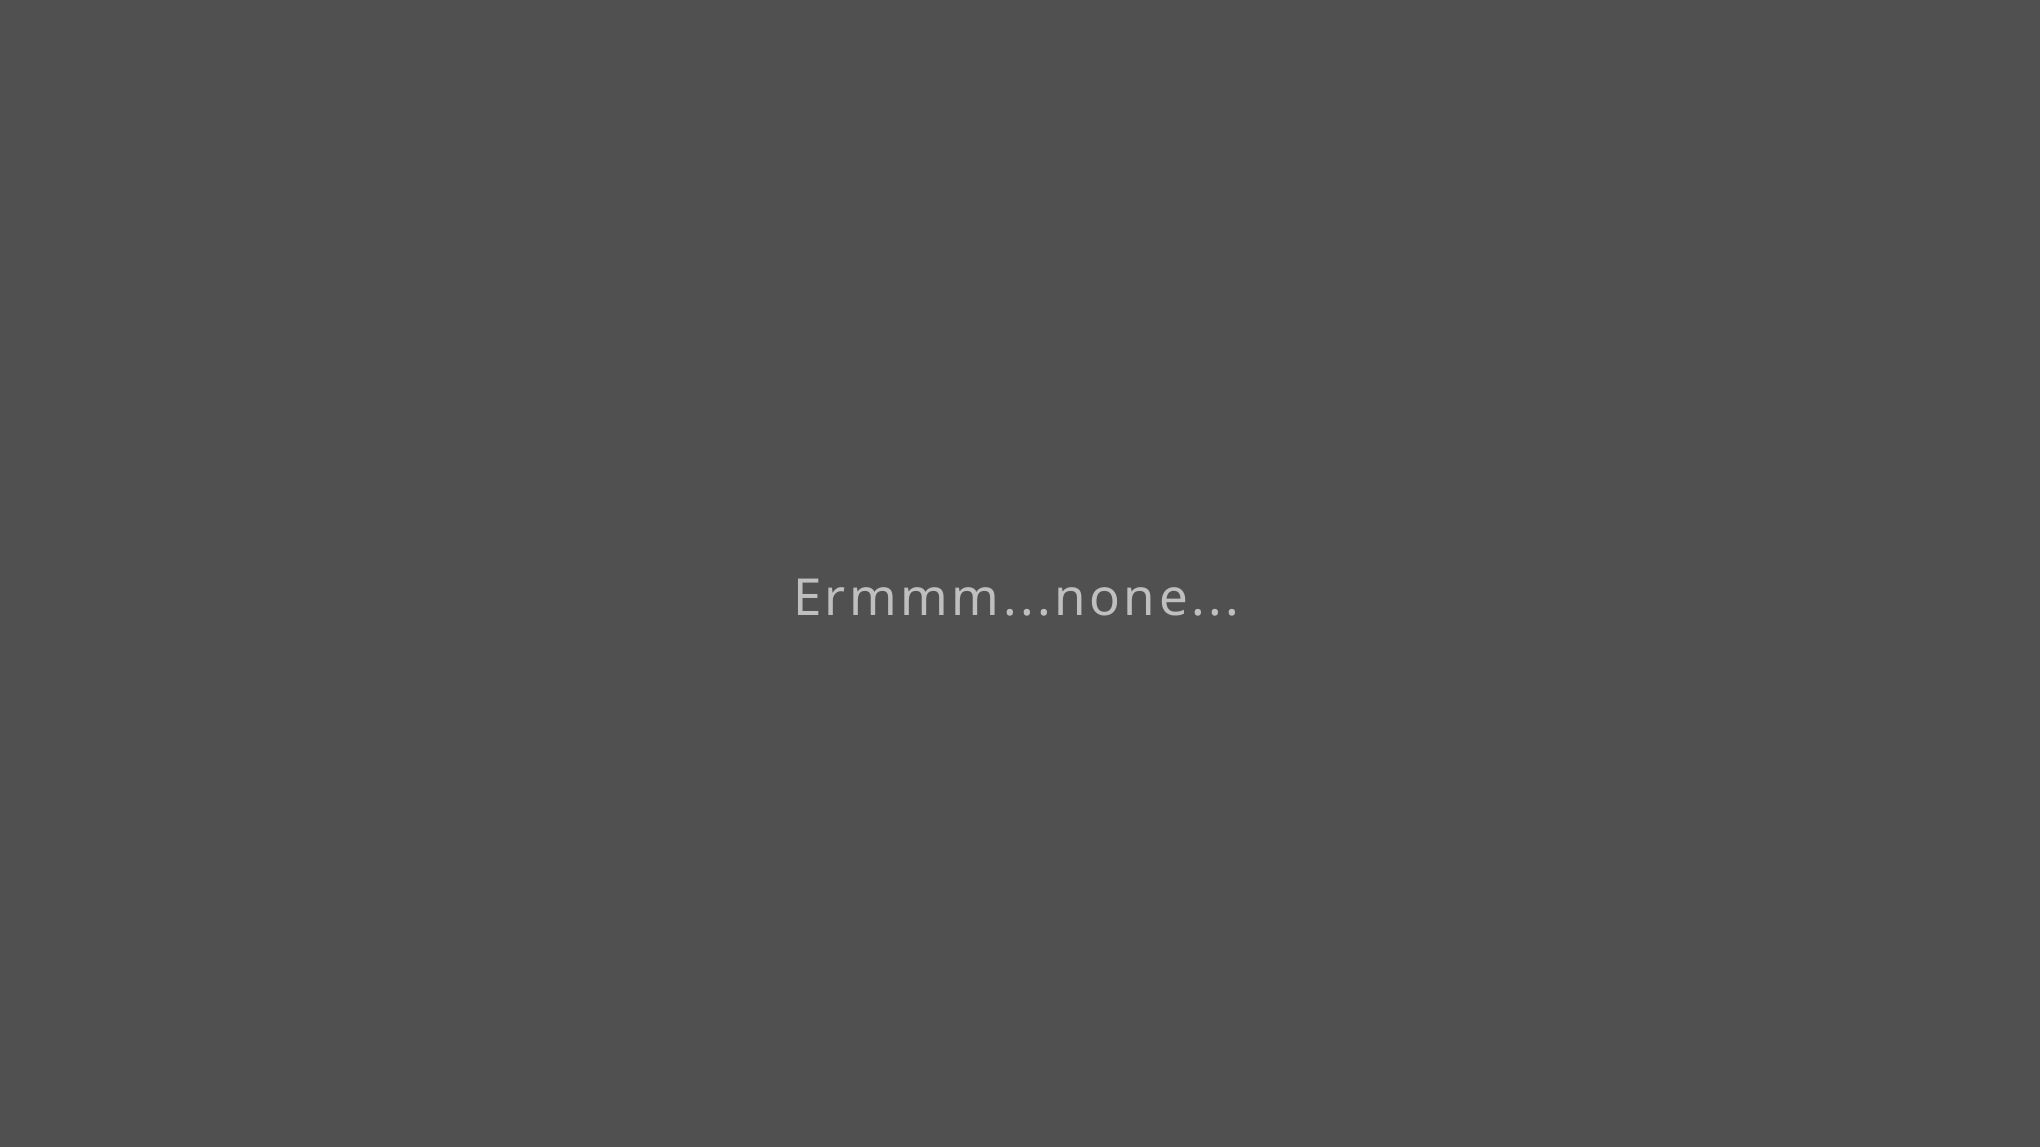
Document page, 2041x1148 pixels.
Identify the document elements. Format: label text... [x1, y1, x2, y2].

list Ermmm...none... [255, 517, 1779, 643]
